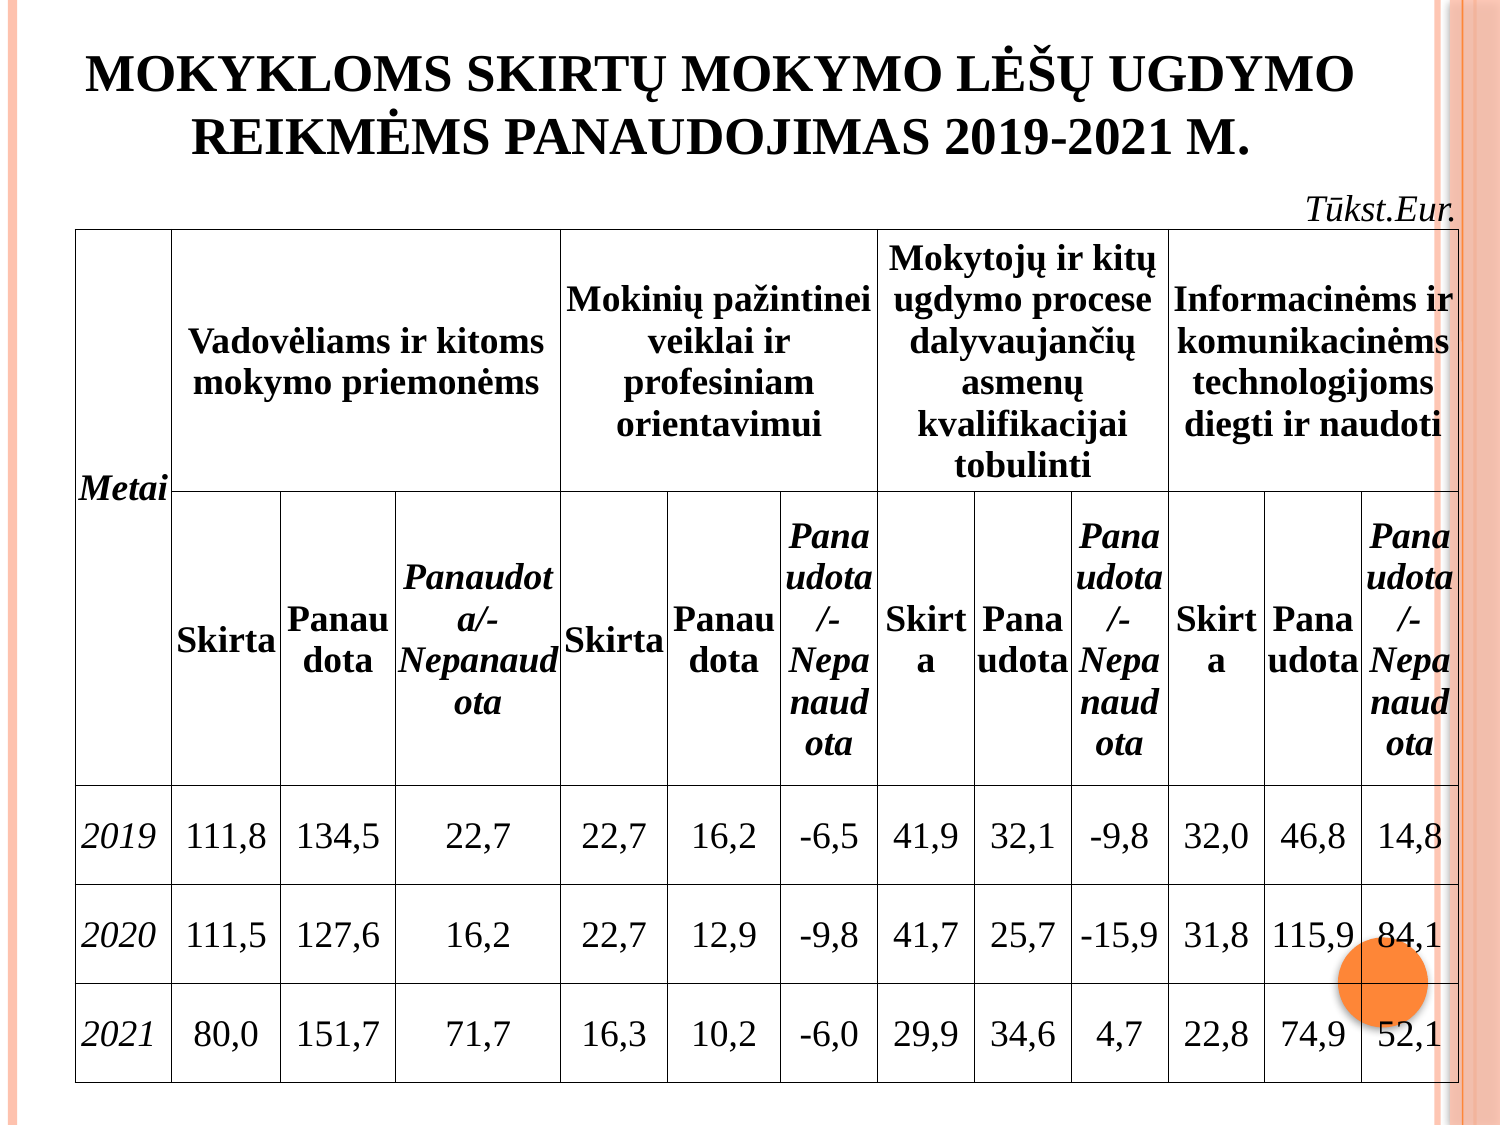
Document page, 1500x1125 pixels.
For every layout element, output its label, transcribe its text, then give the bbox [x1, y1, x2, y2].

table_cell 2020 [76, 885, 171, 983]
table_cell -6,5 [781, 786, 877, 884]
table_cell 134,5 [281, 786, 395, 884]
table_cell 22,7 [396, 786, 560, 884]
table_cell -6,0 [781, 984, 877, 1082]
table_cell 22,7 [561, 786, 667, 884]
table_cell 4,7 [1072, 984, 1168, 1082]
table_cell -15,9 [1072, 885, 1168, 983]
table_cell -9,8 [781, 885, 877, 983]
table_cell 74,9 [1265, 984, 1361, 1082]
table_cell 32,0 [1169, 786, 1264, 884]
table_cell Vadovėliams ir kitoms mokymo priemonėms [172, 230, 560, 491]
table_cell 34,6 [975, 984, 1071, 1082]
table_cell Panaudota/-Nepanaudota [396, 492, 560, 785]
table_cell Panaudota [668, 492, 780, 785]
table_cell 12,9 [668, 885, 780, 983]
table_cell 22,8 [1169, 984, 1264, 1082]
table_cell 10,2 [668, 984, 780, 1082]
table_cell 41,9 [878, 786, 974, 884]
table_cell 52,1 [1362, 984, 1458, 1082]
table_cell 84,1 [1362, 885, 1458, 983]
table_cell Panaudota [1265, 492, 1361, 785]
table_cell 16,3 [561, 984, 667, 1082]
table_cell Panaudota/-Nepanaudota [1362, 492, 1458, 785]
table_cell -9,8 [1072, 786, 1168, 884]
table_cell Mokinių pažintinei veiklai ir profesiniam orientavimui [561, 230, 877, 491]
table_cell Skirta [561, 492, 667, 785]
table_cell Panaudota [281, 492, 395, 785]
table_cell Mokytojų ir kitų ugdymo procese dalyvaujančių asmenų kvalifikacijai tobulinti [878, 230, 1168, 491]
table_cell 111,8 [172, 786, 280, 884]
table_cell 29,9 [878, 984, 974, 1082]
table_cell 16,2 [396, 885, 560, 983]
table_cell 14,8 [1362, 786, 1458, 884]
table_cell Metai [76, 230, 171, 785]
table_cell 151,7 [281, 984, 395, 1082]
table_cell 25,7 [975, 885, 1071, 983]
table_cell 2021 [76, 984, 171, 1082]
table_cell Skirta [1169, 492, 1264, 785]
table_cell 22,7 [561, 885, 667, 983]
table_cell 127,6 [281, 885, 395, 983]
table_cell 41,7 [878, 885, 974, 983]
table_cell Panaudota [975, 492, 1071, 785]
table_cell 115,9 [1265, 885, 1361, 983]
title Mokykloms skirtų mokymo lėšų ugdymo reikmėms panaudojimas 2019-2021 m. [64, 0, 1376, 173]
table_cell 31,8 [1169, 885, 1264, 983]
table_cell Skirta [878, 492, 974, 785]
table_cell 2019 [76, 786, 171, 884]
table_cell Skirta [172, 492, 280, 785]
table_cell 32,1 [975, 786, 1071, 884]
table_cell Informacinėms ir komunikacinėms technologijoms diegti ir naudoti [1169, 230, 1458, 491]
table_cell 46,8 [1265, 786, 1361, 884]
table_cell Panaudota/-Nepanaudota [1072, 492, 1168, 785]
table_cell Panaudota/-Nepanaudota [781, 492, 877, 785]
table_cell 71,7 [396, 984, 560, 1082]
table_cell 16,2 [668, 786, 780, 884]
table_header Tūkst.Eur. [75, 184, 1458, 229]
table_cell 111,5 [172, 885, 280, 983]
table_cell 80,0 [172, 984, 280, 1082]
